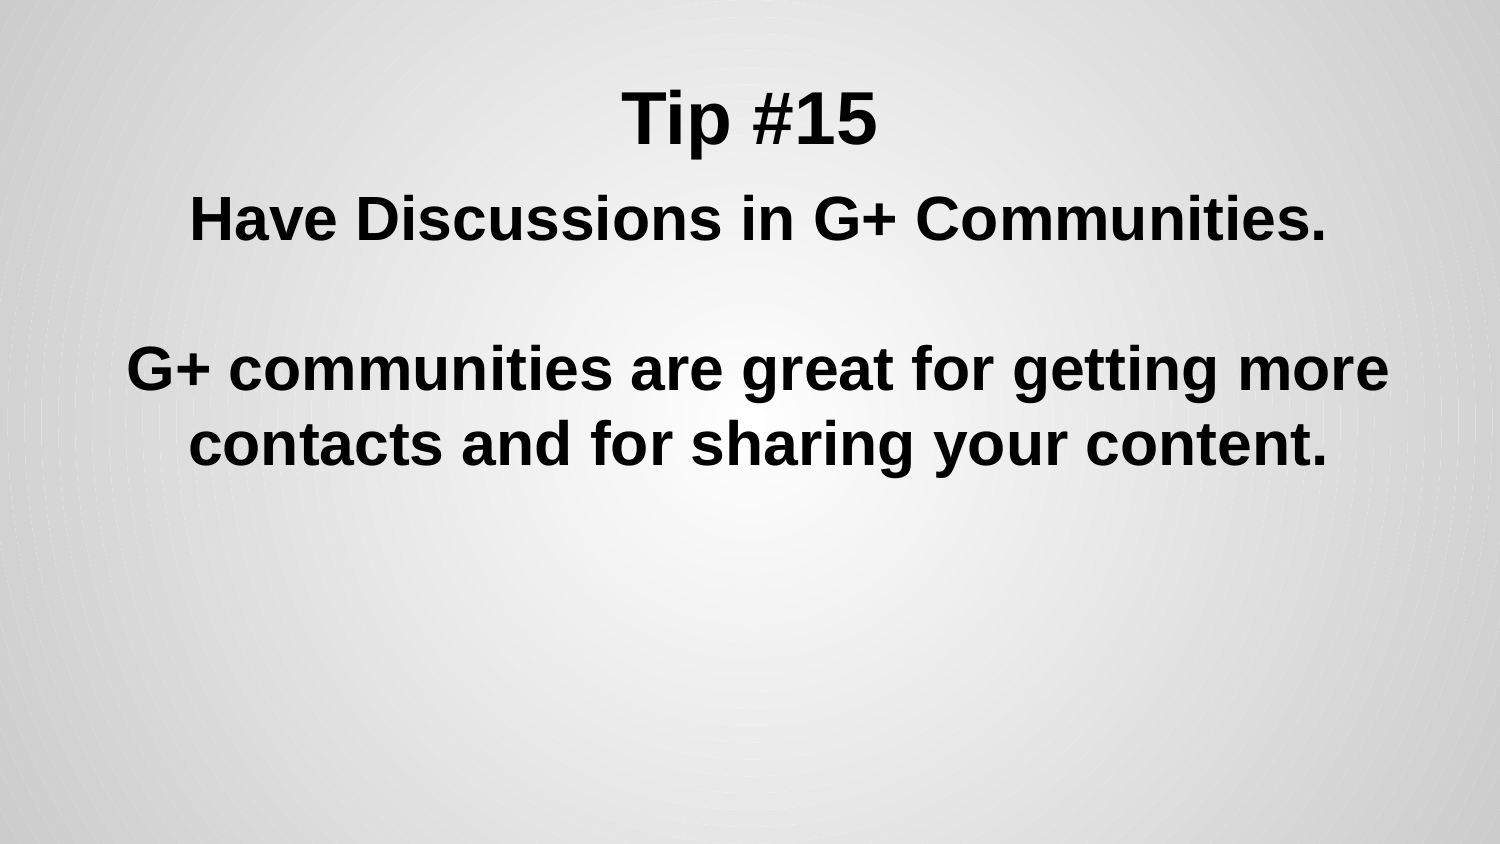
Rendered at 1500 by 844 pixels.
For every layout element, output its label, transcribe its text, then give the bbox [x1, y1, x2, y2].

title Tip #15 [75, 33, 1425, 175]
list Have Discussions in G+ Communities. G+ communities are great for getting more contacts and for sharing your content. [84, 88, 1435, 700]
